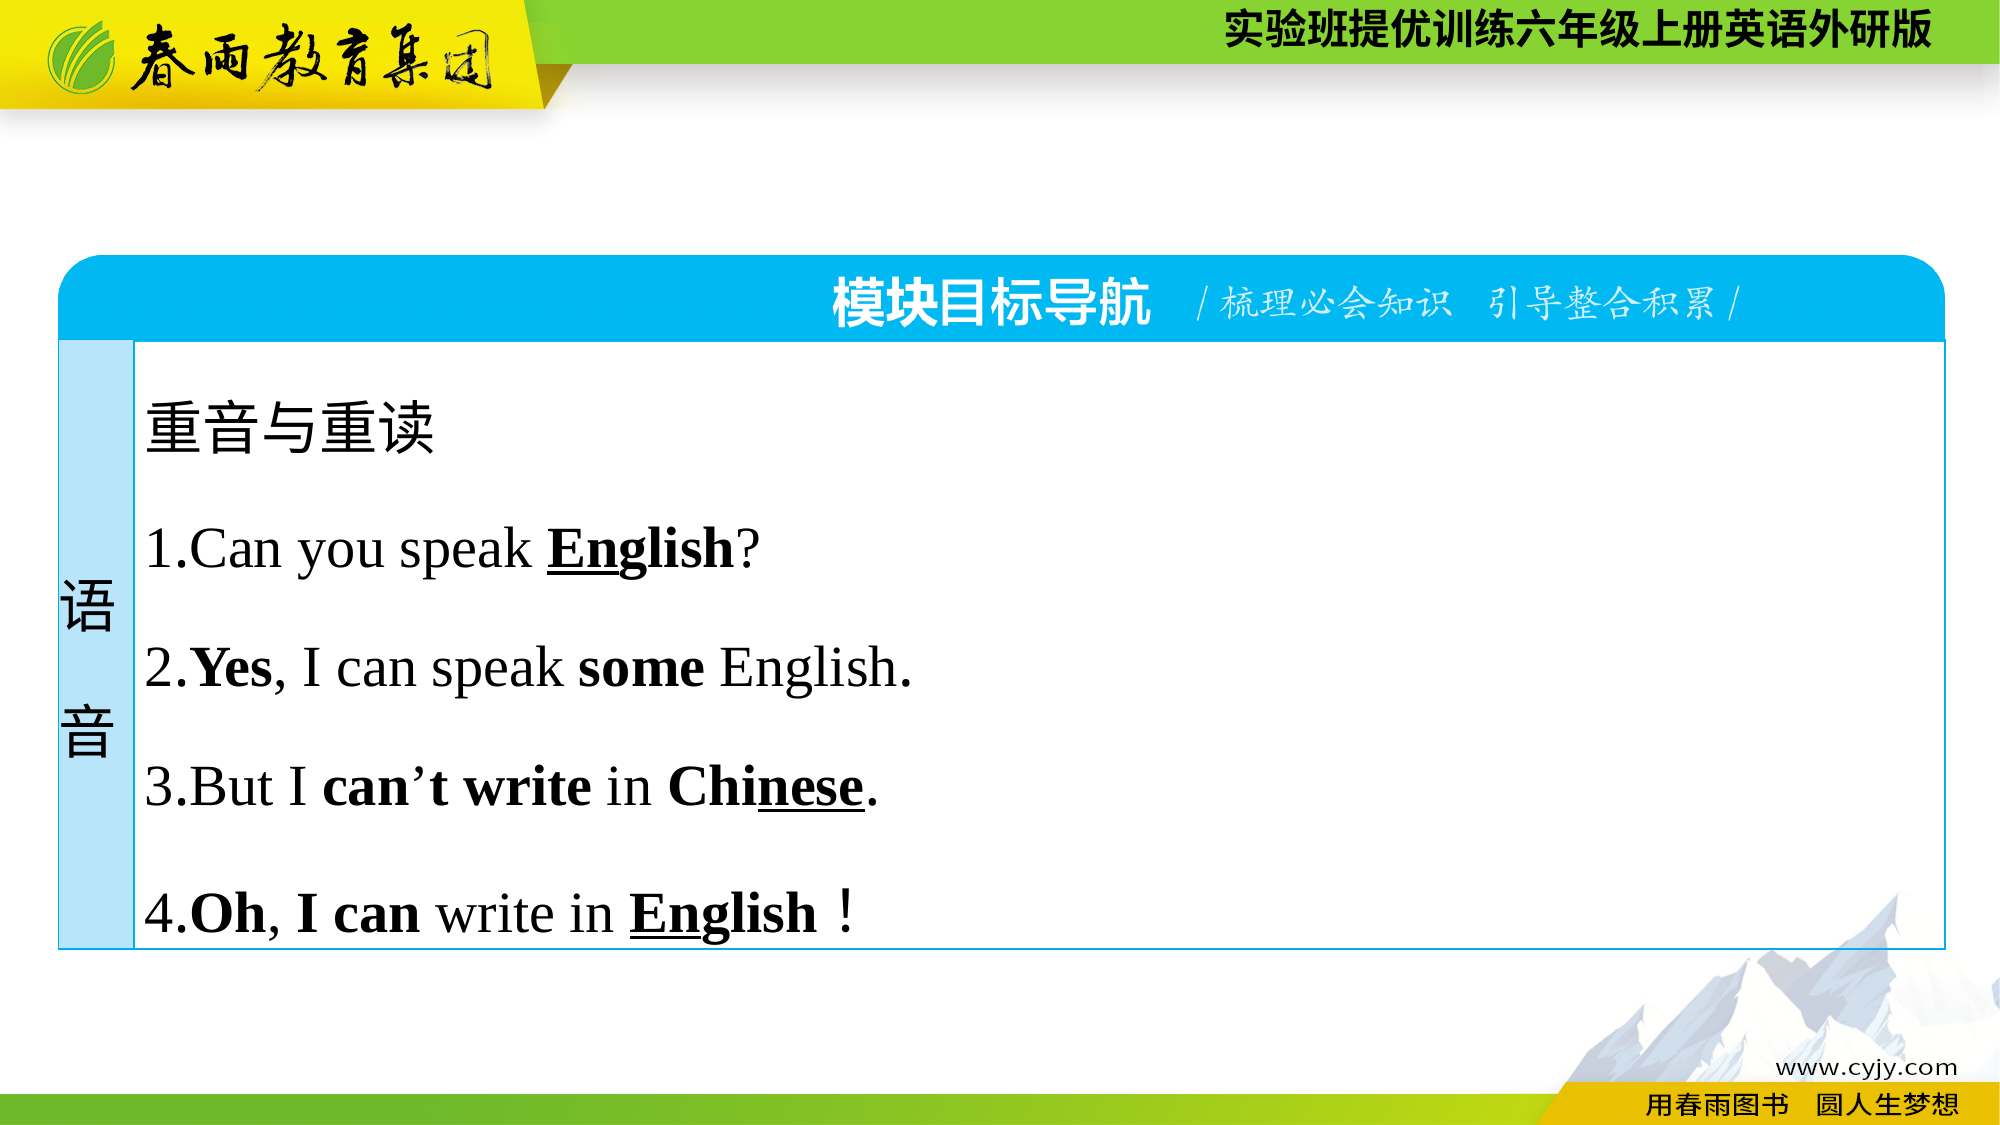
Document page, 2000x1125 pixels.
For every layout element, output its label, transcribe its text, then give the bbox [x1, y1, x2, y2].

table_header 语 音 [59, 352, 133, 948]
table_header 重音与重读 1.Can you speak English? 2.Yes, I can speak some English. 3.But I can’t write in Chinese. 4.Oh, I can write in English！ [135, 353, 1944, 948]
picture [0, 0, 2000, 1125]
